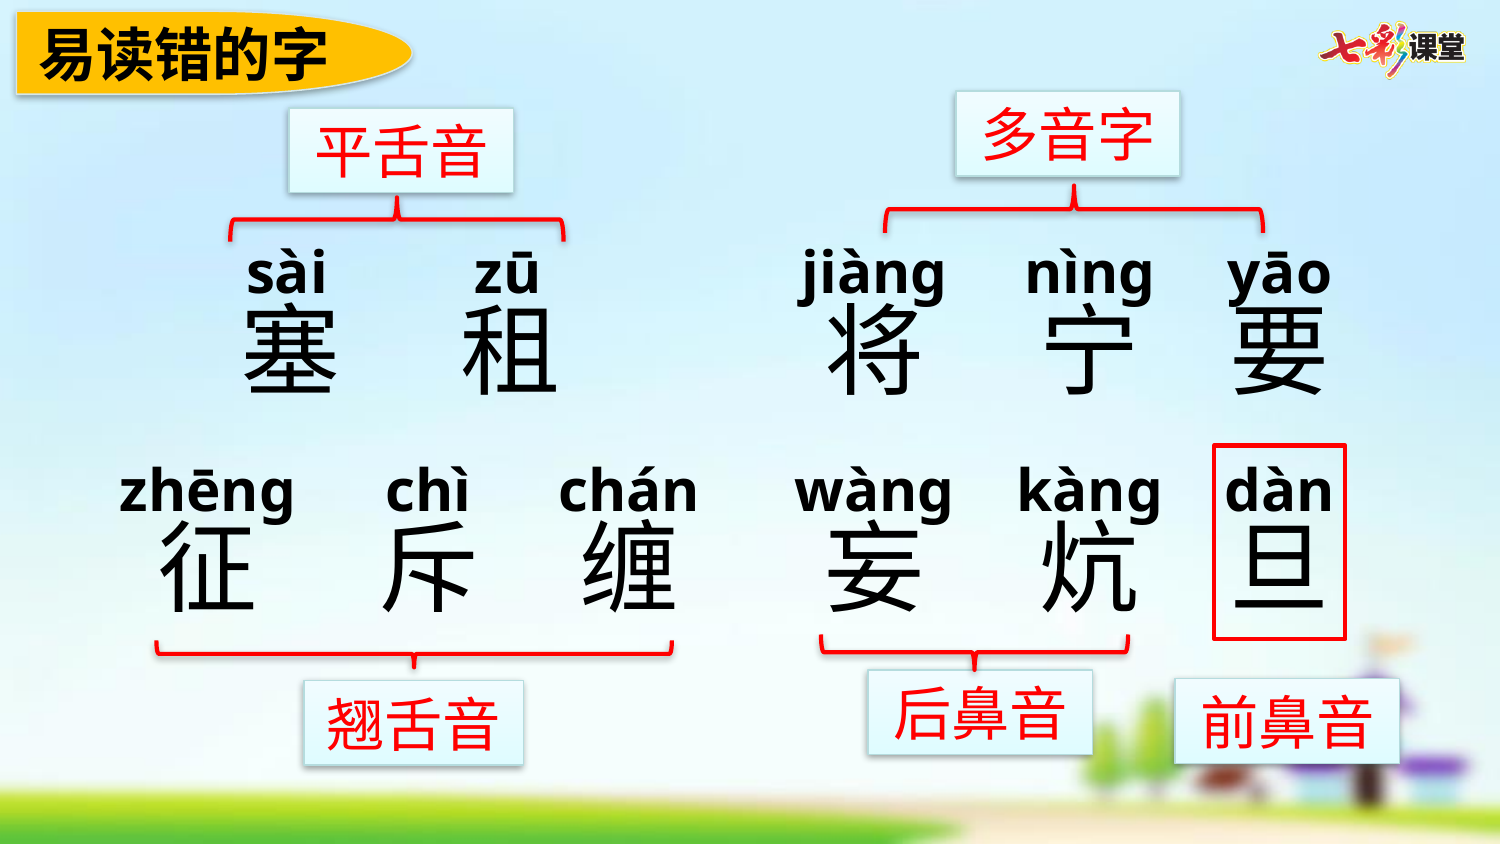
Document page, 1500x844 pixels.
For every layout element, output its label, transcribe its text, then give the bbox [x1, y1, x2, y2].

text_box kànɡ [1001, 445, 1178, 531]
text_box 多音字 [955, 90, 1181, 177]
text_box 炕 [1025, 531, 1155, 632]
text_box nìnɡ [1009, 240, 1171, 313]
text_box sài [231, 228, 350, 313]
text_box 翘舌音 [303, 680, 524, 766]
text_box 前鼻音 [1174, 678, 1400, 764]
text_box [0, 11, 413, 96]
text_box 斥 [363, 496, 494, 632]
text_box zhēnɡ [105, 445, 311, 531]
text_box chì [370, 445, 486, 531]
text_box [881, 182, 1267, 233]
text_box 塞 [225, 280, 356, 415]
text_box 租 [446, 280, 576, 415]
text_box yāo [1212, 228, 1347, 313]
text_box 妄 [809, 531, 940, 632]
text_box chán [543, 445, 715, 531]
text_box [153, 640, 675, 671]
text_box 平舌音 [288, 107, 514, 193]
text_box [227, 194, 567, 242]
text_box 后鼻音 [867, 669, 1093, 755]
text_box 缠 [564, 531, 695, 632]
text_box 征 [143, 496, 273, 632]
text_box [1212, 443, 1347, 641]
text_box zū [460, 228, 609, 313]
picture [0, 0, 1500, 844]
text_box 将 [809, 313, 940, 415]
text_box jiànɡ [787, 228, 963, 313]
text_box wànɡ [780, 445, 970, 531]
text_box 宁 [1025, 280, 1155, 415]
text_box [817, 634, 1132, 674]
text_box 要 [1214, 280, 1345, 415]
